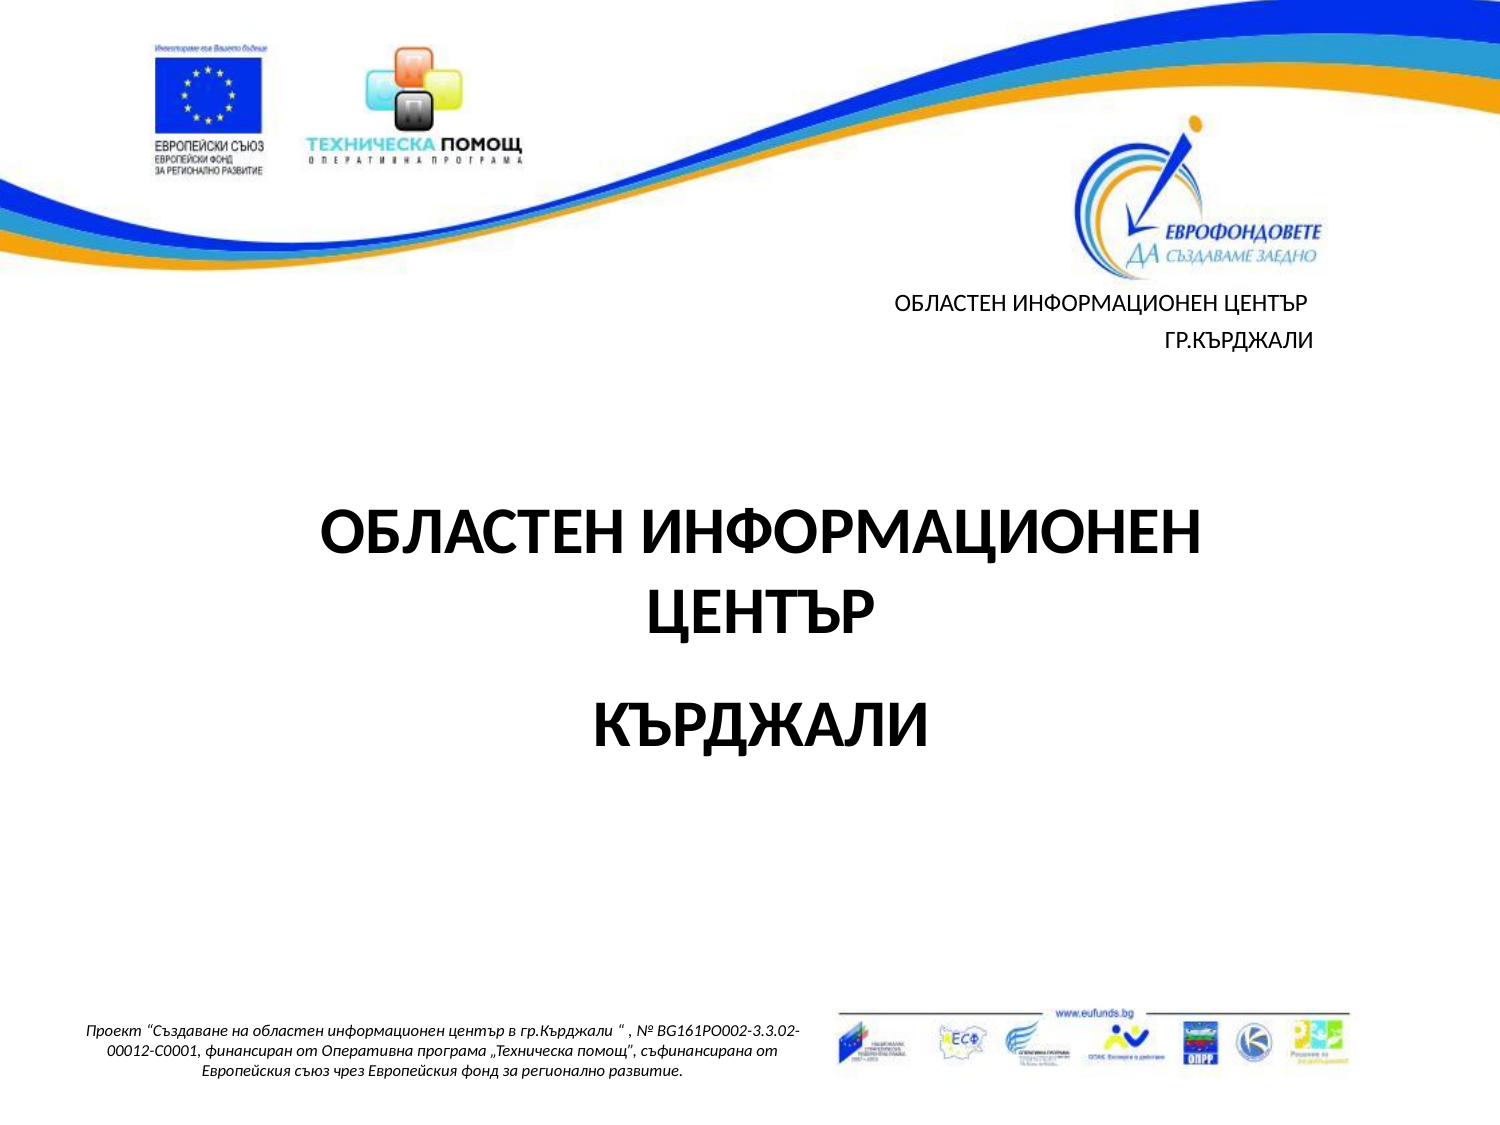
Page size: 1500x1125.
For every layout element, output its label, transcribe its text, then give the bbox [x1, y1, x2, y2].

text_box Проект “Създаване на областен информационен център в гр.Кърджали “ , № BG161PO002-3.3.02-00012-C0001, финансиран от Оперативна програма „Техническа помощ”, съфинансирана от Европейския съюз чрез Европейския фонд за регионално развитие. [53, 1012, 833, 1106]
text_box ОБЛАСТЕН ИНФОРМАЦИОНЕН ЦЕНТЪР КЪРДЖАЛИ [265, 479, 1258, 768]
text_box ОБЛАСТЕН ИНФОРМАЦИОНЕН ЦЕНТЪР ГР.КЪРДЖАЛИ [879, 278, 1329, 362]
picture [0, 0, 1500, 1125]
